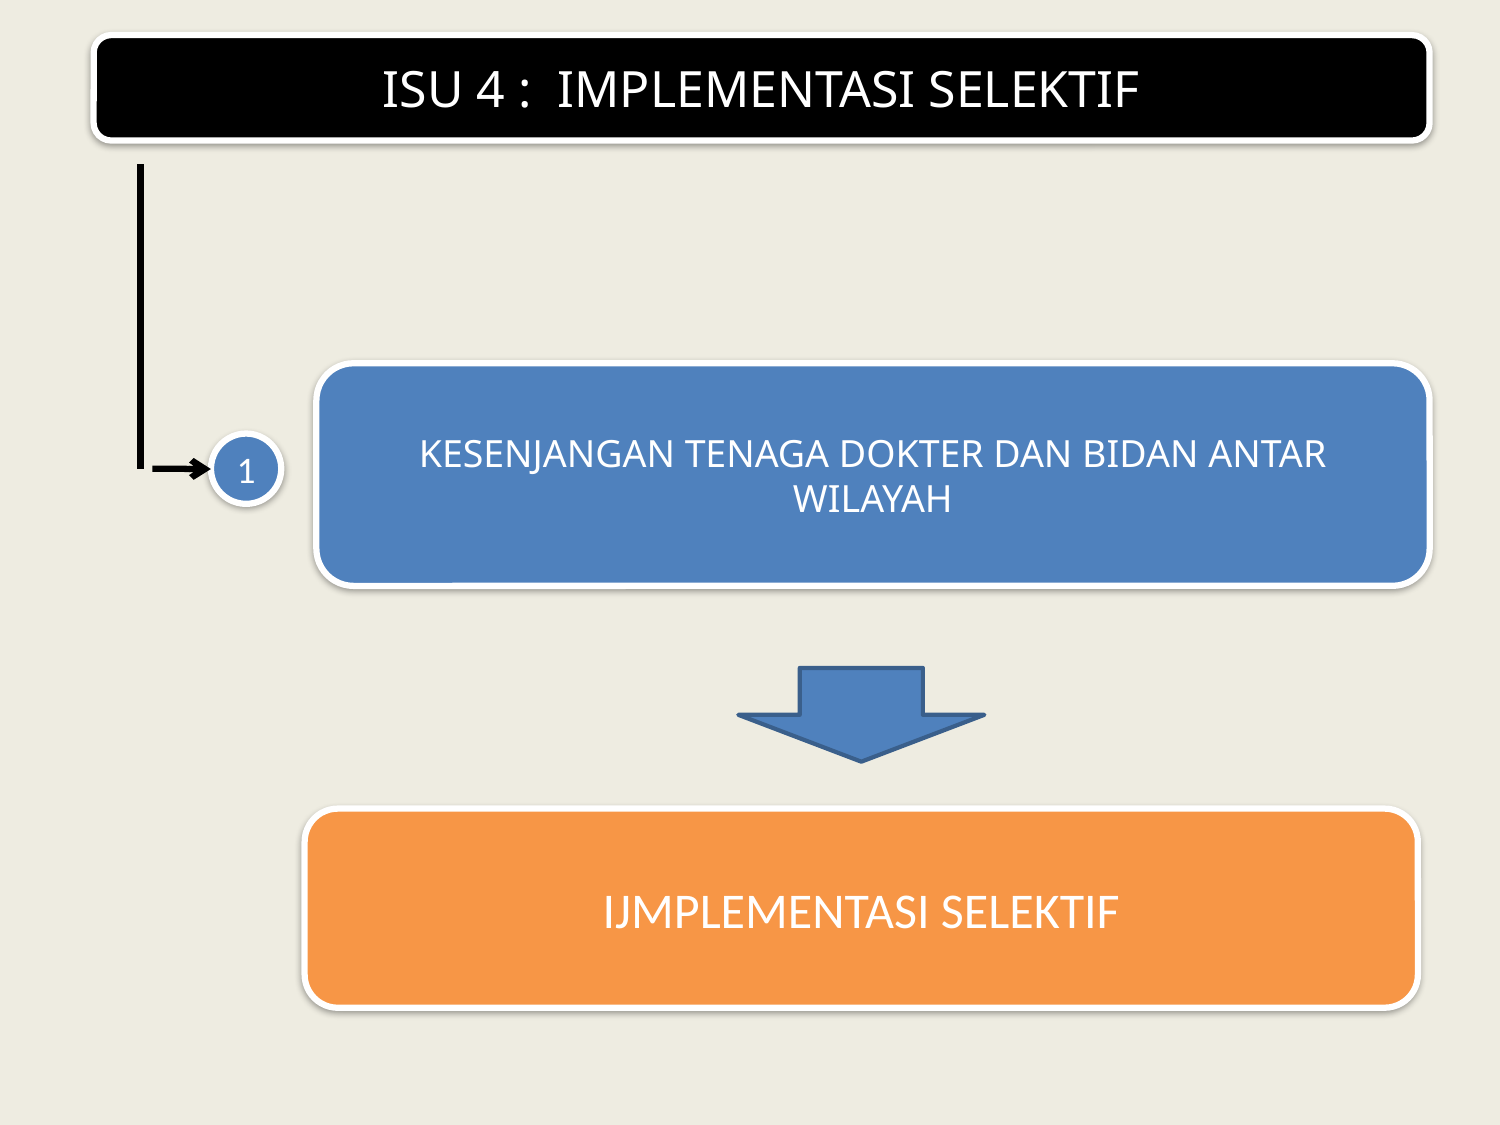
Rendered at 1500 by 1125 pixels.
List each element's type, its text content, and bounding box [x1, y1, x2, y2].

text_box IJMPLEMENTASI SELEKTIF [301, 805, 1422, 1011]
text_box 1 [208, 478, 284, 507]
text_box KESENJANGAN TENAGA DOKTER DAN BIDAN ANTAR WILAYAH [313, 471, 1433, 590]
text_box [93, 34, 1430, 470]
text_box [736, 665, 987, 764]
